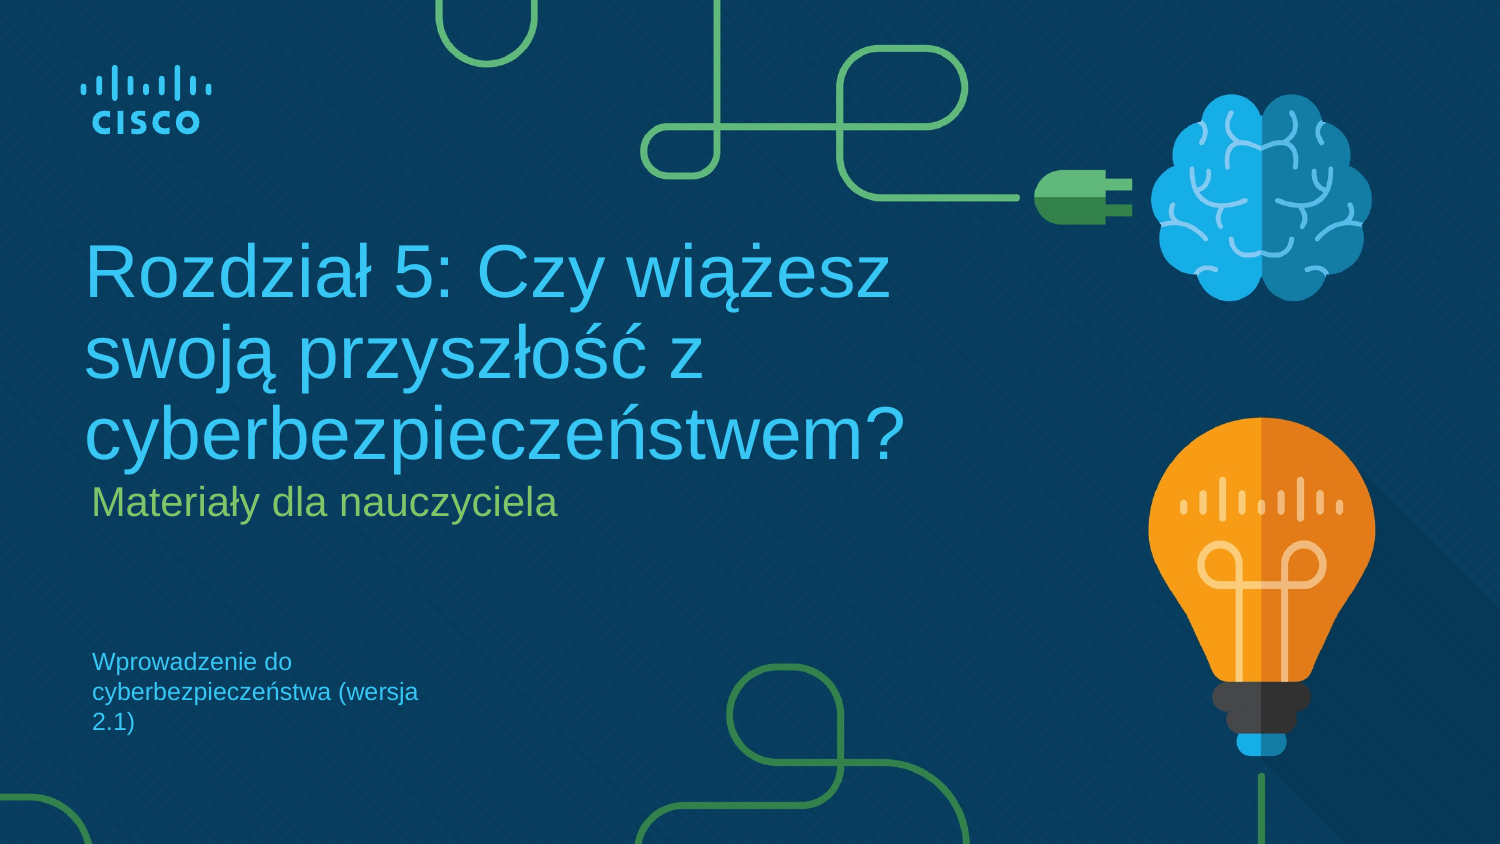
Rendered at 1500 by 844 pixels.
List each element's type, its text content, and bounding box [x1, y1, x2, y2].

title Rozdział 5: Czy wiążesz swoją przyszłość z cyberbezpieczeństwem? [69, 377, 1047, 484]
picture [0, 0, 1500, 844]
list Materiały dla nauczyciela [76, 471, 1048, 521]
subtitle Wprowadzenie do cyberbezpieczeństwa (wersja 2.1) [77, 624, 485, 773]
